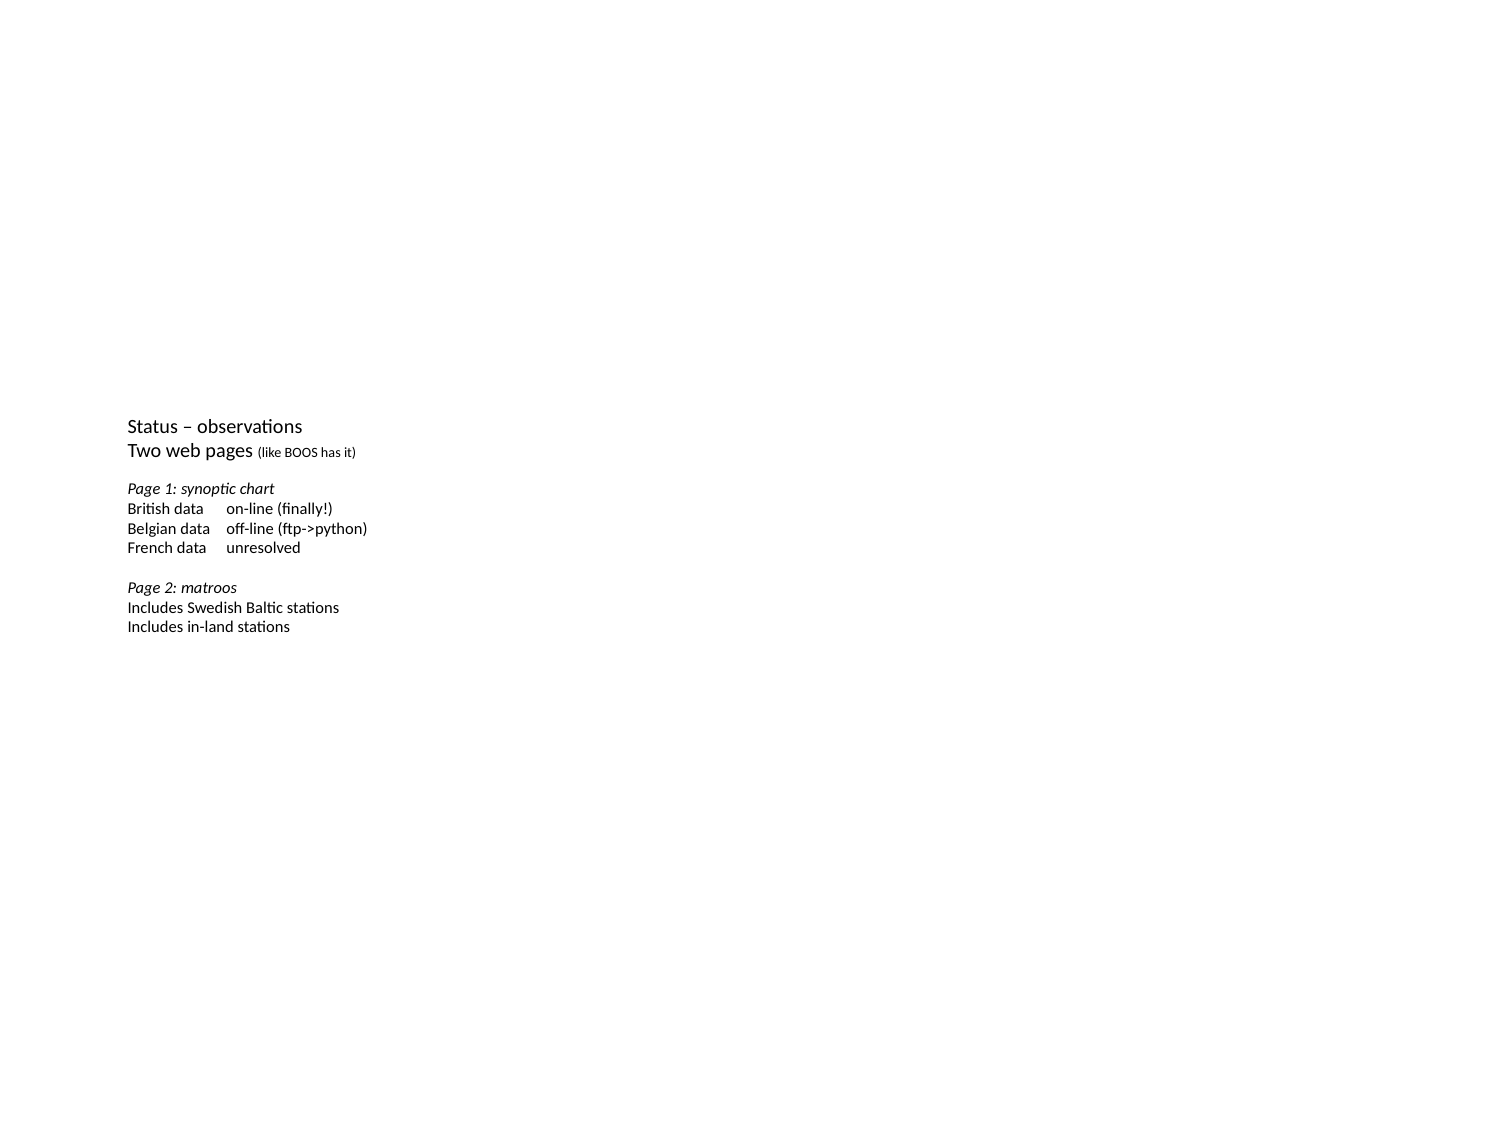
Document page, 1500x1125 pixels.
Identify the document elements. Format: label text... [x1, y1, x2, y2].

title Status – observations Two web pages (like BOOS has it) Page 1: synoptic chart British data on-line (finally!) Belgian data off-line (ftp->python) French data unresolved Page 2: matroos Includes Swedish Baltic stations Includes in-land stations [112, 404, 1388, 646]
